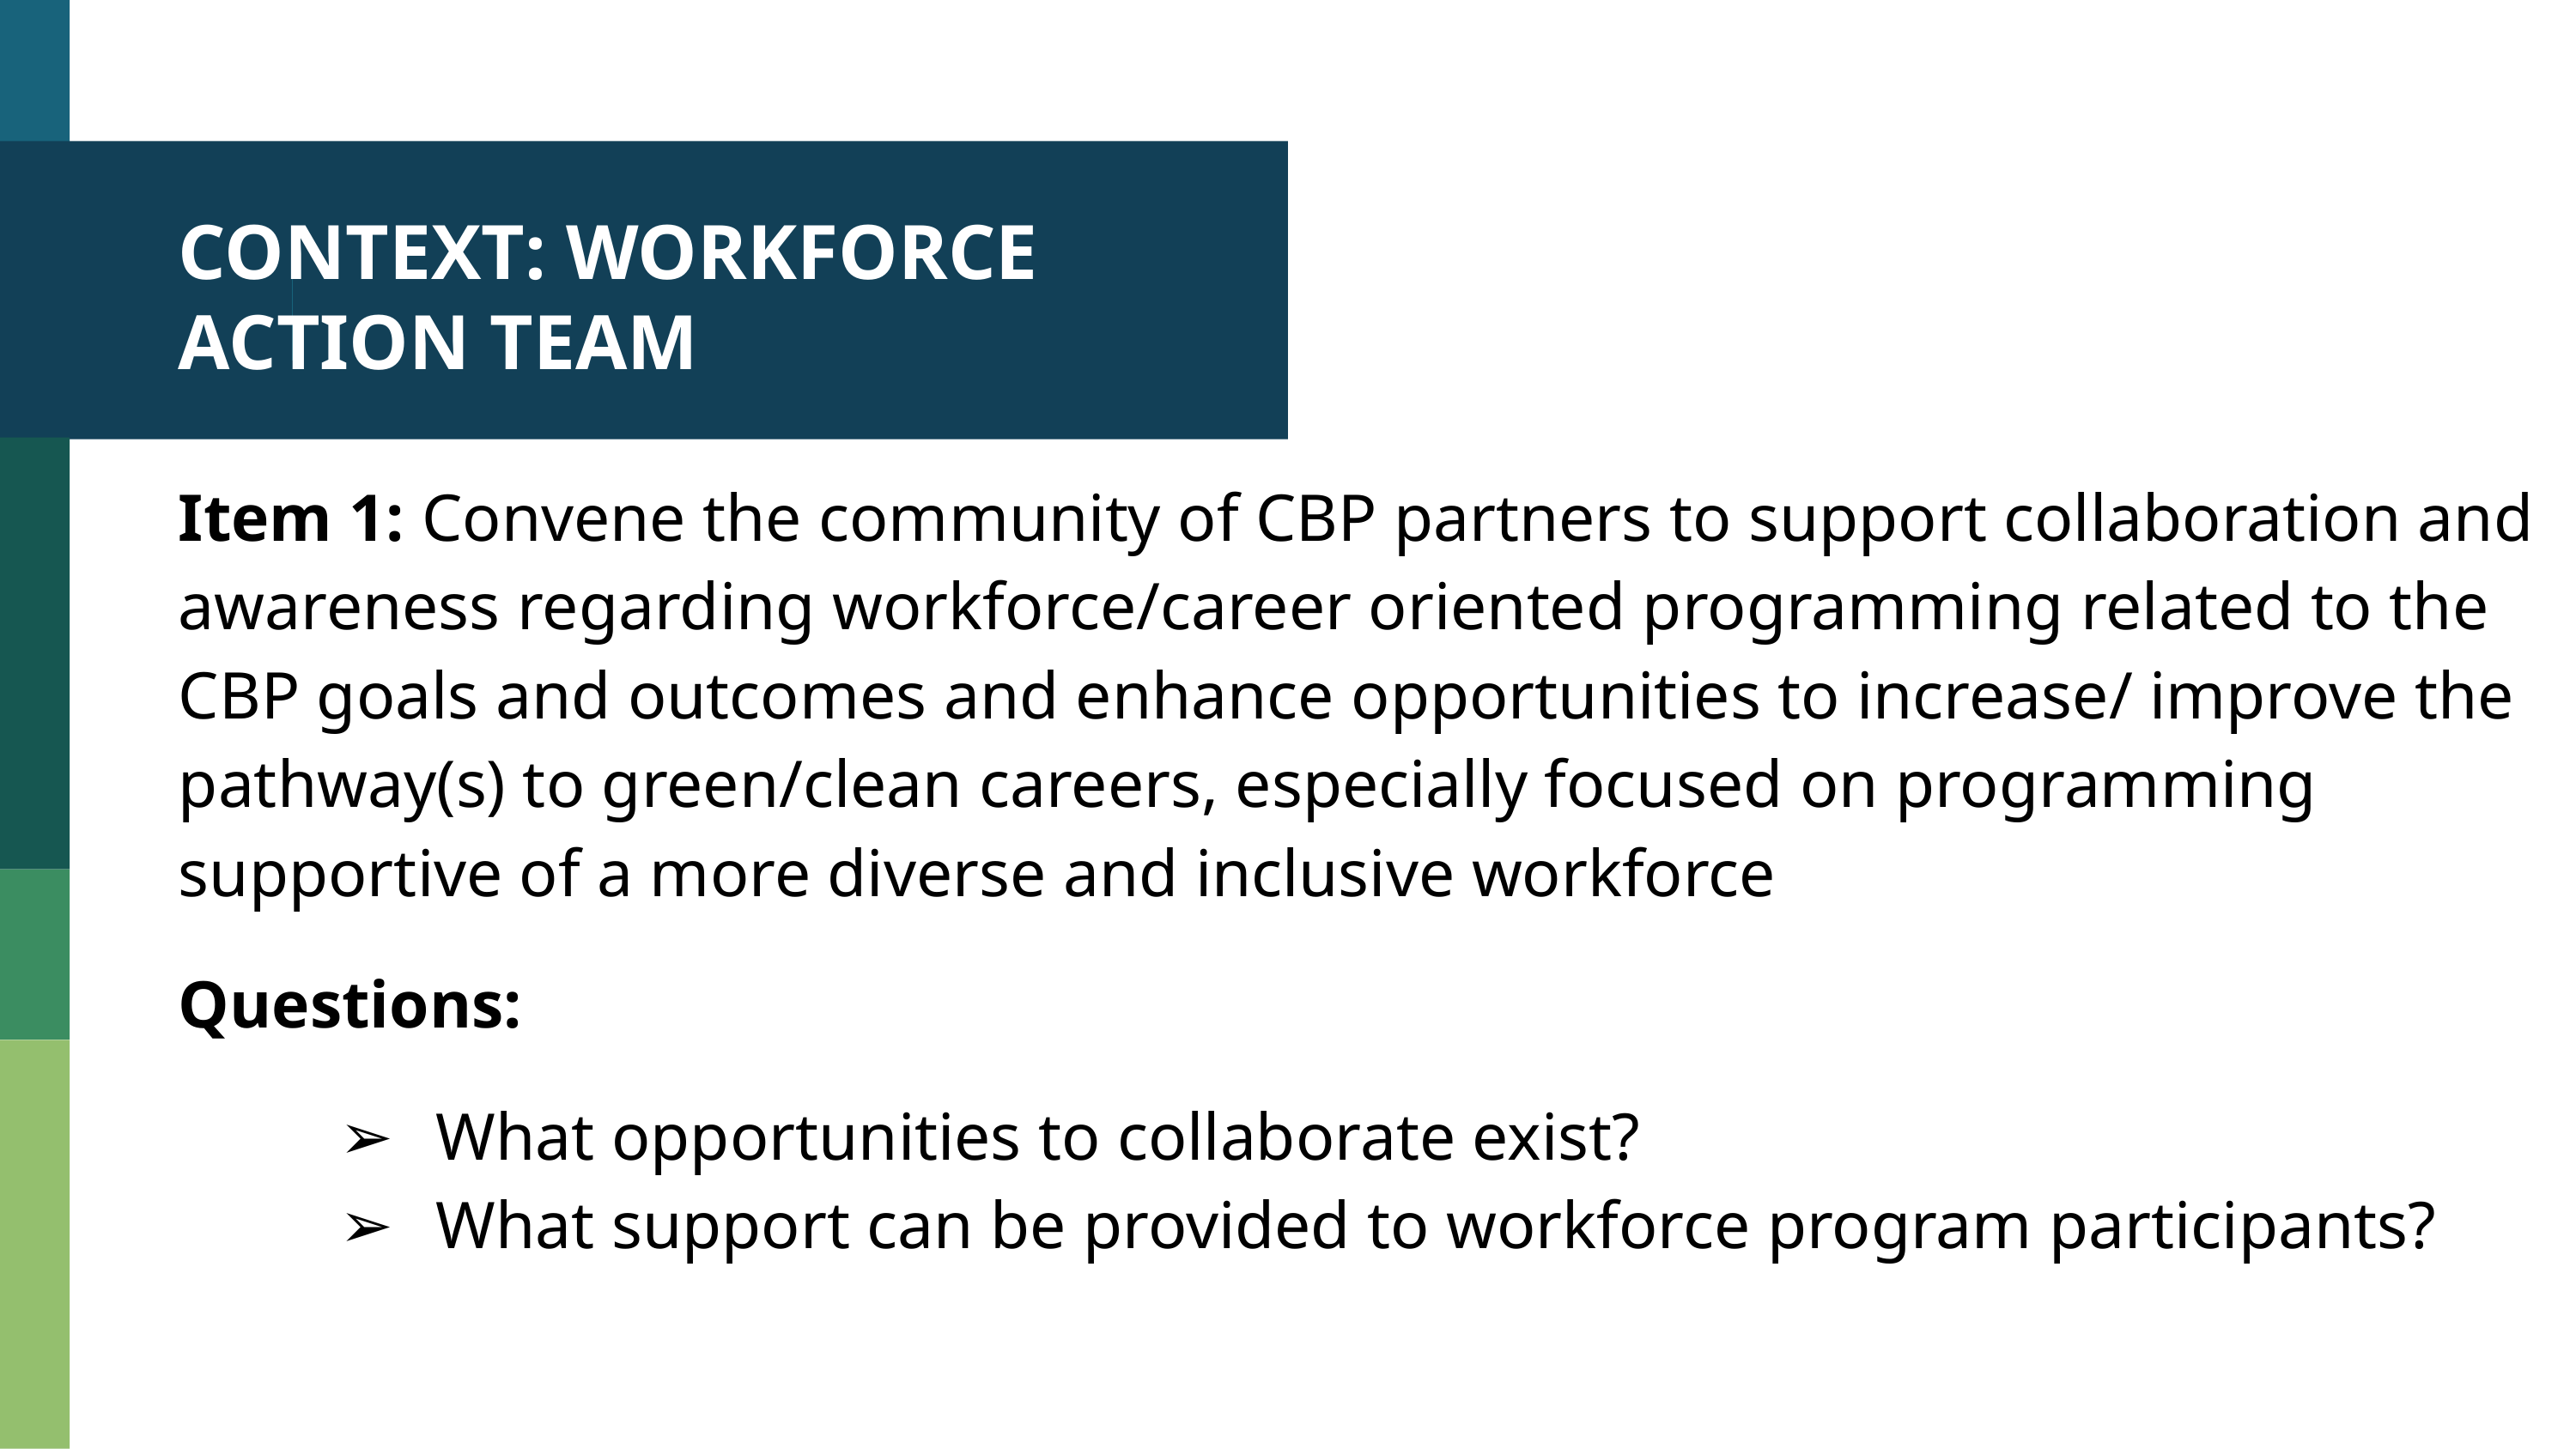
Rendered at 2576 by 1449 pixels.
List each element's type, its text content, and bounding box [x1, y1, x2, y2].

text_box Item 1: Convene the community of CBP partners to support collaboration and awareness regarding workforce/career oriented programming related to the CBP goals and outcomes and enhance opportunities to increase/ improve the pathway(s) to green/clean careers, especially focused on programming supportive of a more diverse and inclusive workforce Questions: What opportunities to collaborate exist? What support can be provided to workforce program participants? [152, 439, 2576, 1408]
title CONTEXT: WORKFORCE ACTION TEAM [152, 149, 1232, 439]
